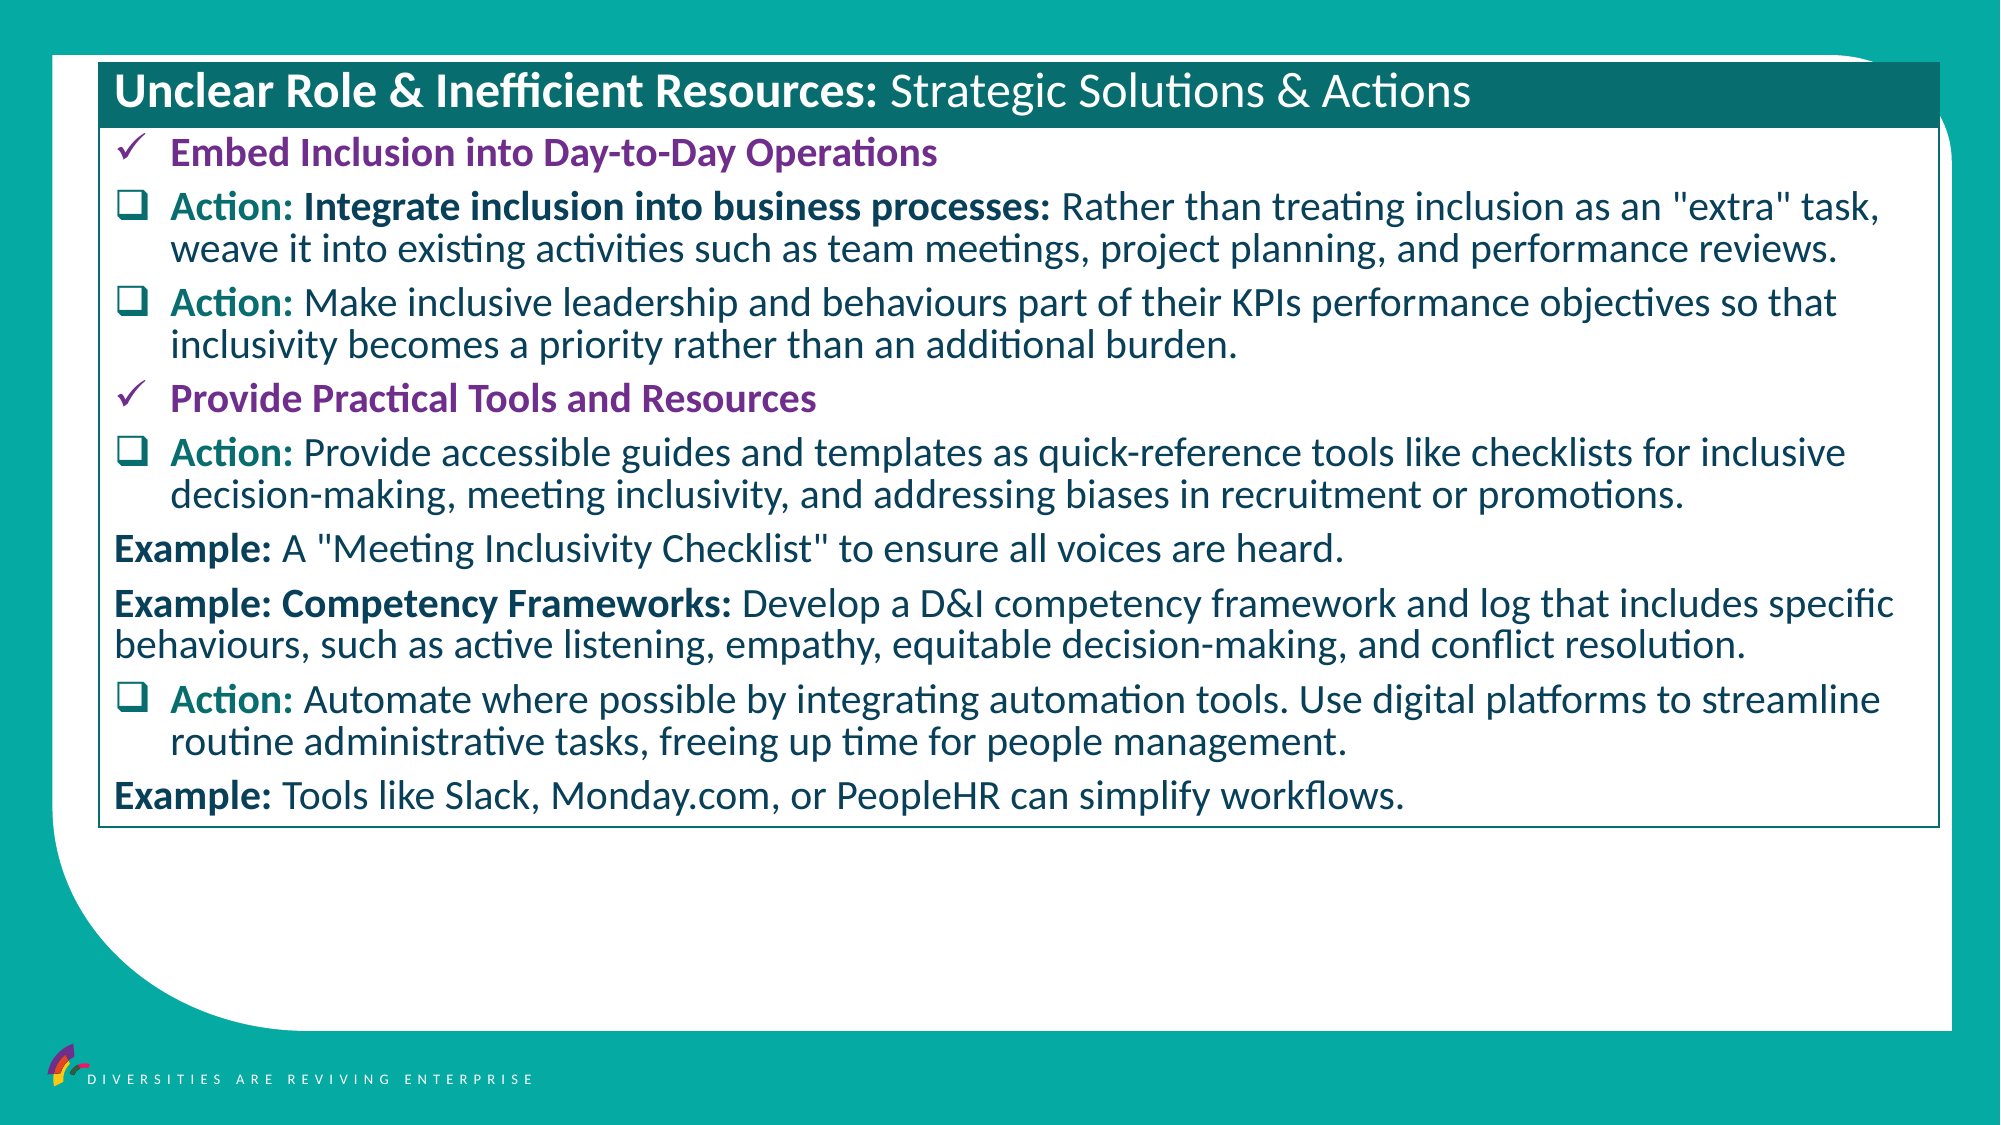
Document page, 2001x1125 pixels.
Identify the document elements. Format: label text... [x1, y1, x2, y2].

table_cell Embed Inclusion into Day-to-Day Operations Action: Integrate inclusion into business processes: Rather than treating inclusion as an "extra" task, weave it into existing activities such as team meetings, project planning, and performance reviews. Action: Make inclusive leadership and behaviours part of their KPIs performance objectives so that inclusivity becomes a priority rather than an additional burden. Provide Practical Tools and Resources Action: Provide accessible guides and templates as quick-reference tools like checklists for inclusive decision-making, meeting inclusivity, and addressing biases in recruitment or promotions. Example: A "Meeting Inclusivity Checklist" to ensure all voices are heard. Example: Competency Frameworks: Develop a D&I competency framework and log that includes specific behaviours, such as active listening, empathy, equitable decision-making, and conflict resolution. Action: Automate where possible by integrating automation tools. Use digital platforms to streamline routine administrative tasks, freeing up time for people management. Example: Tools like Slack, Monday.com, or PeopleHR can simplify workflows. [100, 128, 1938, 826]
table_header Unclear Role & Inefficient Resources: Strategic Solutions & Actions [100, 63, 1938, 127]
